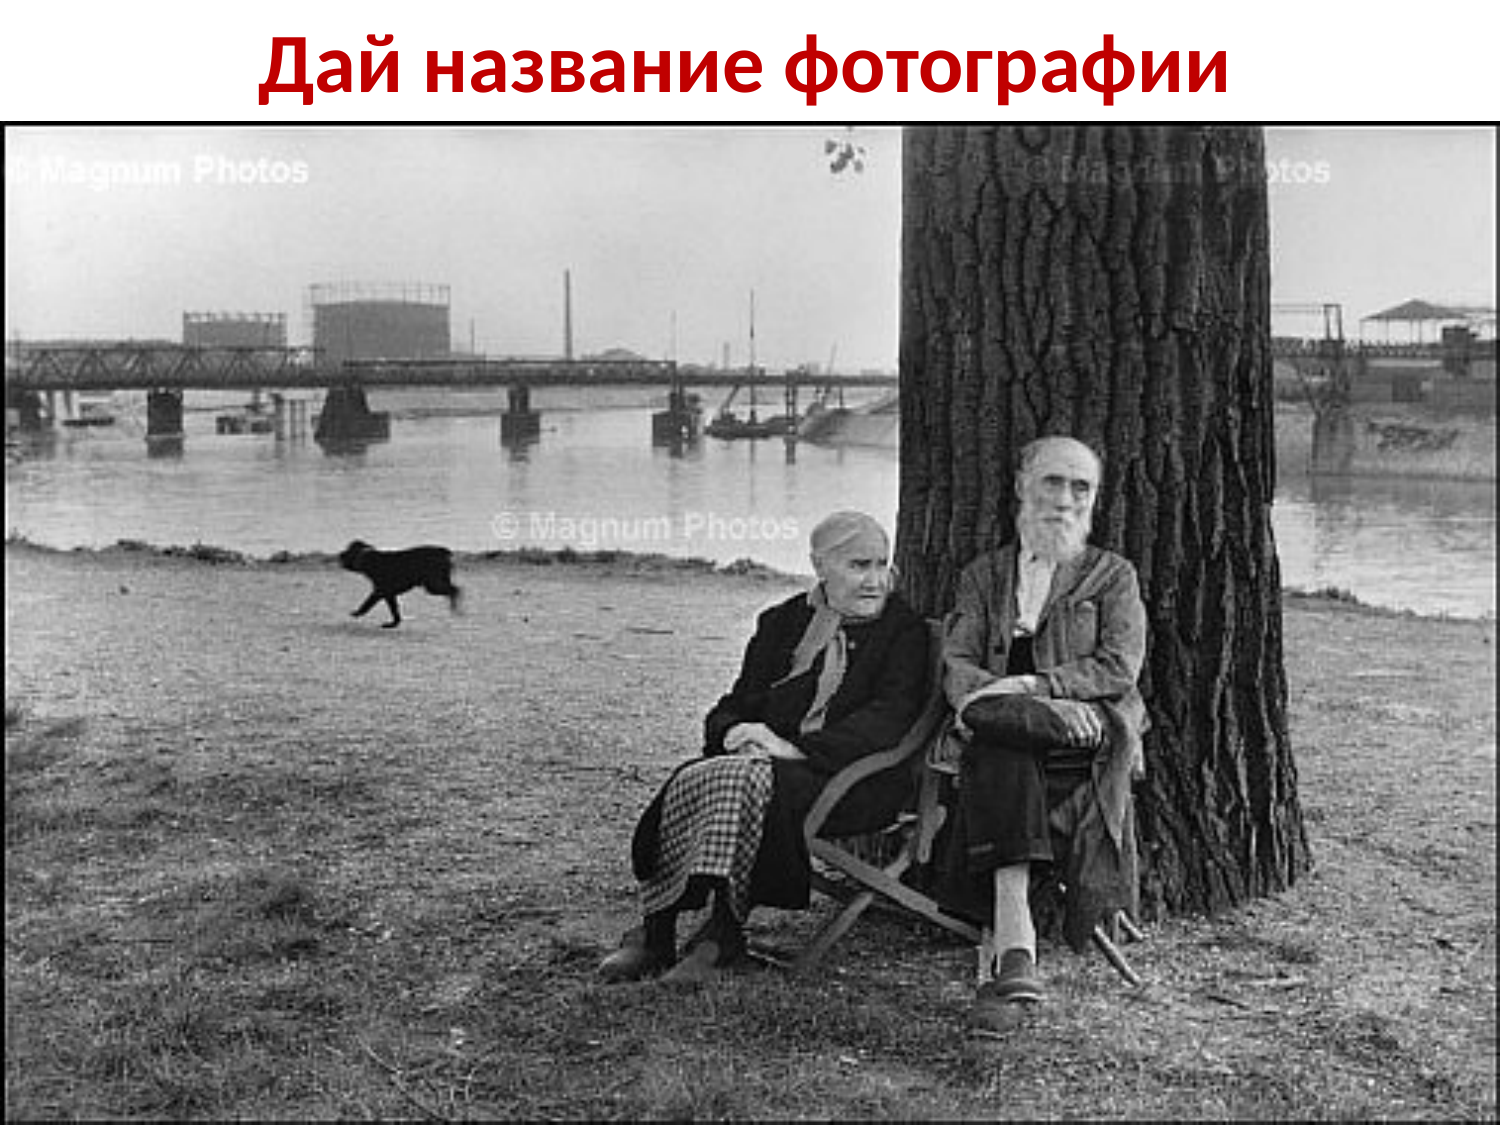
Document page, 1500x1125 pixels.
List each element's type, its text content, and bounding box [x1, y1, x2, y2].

picture [0, 121, 1500, 1125]
title Дай название фотографии [70, 0, 1421, 118]
